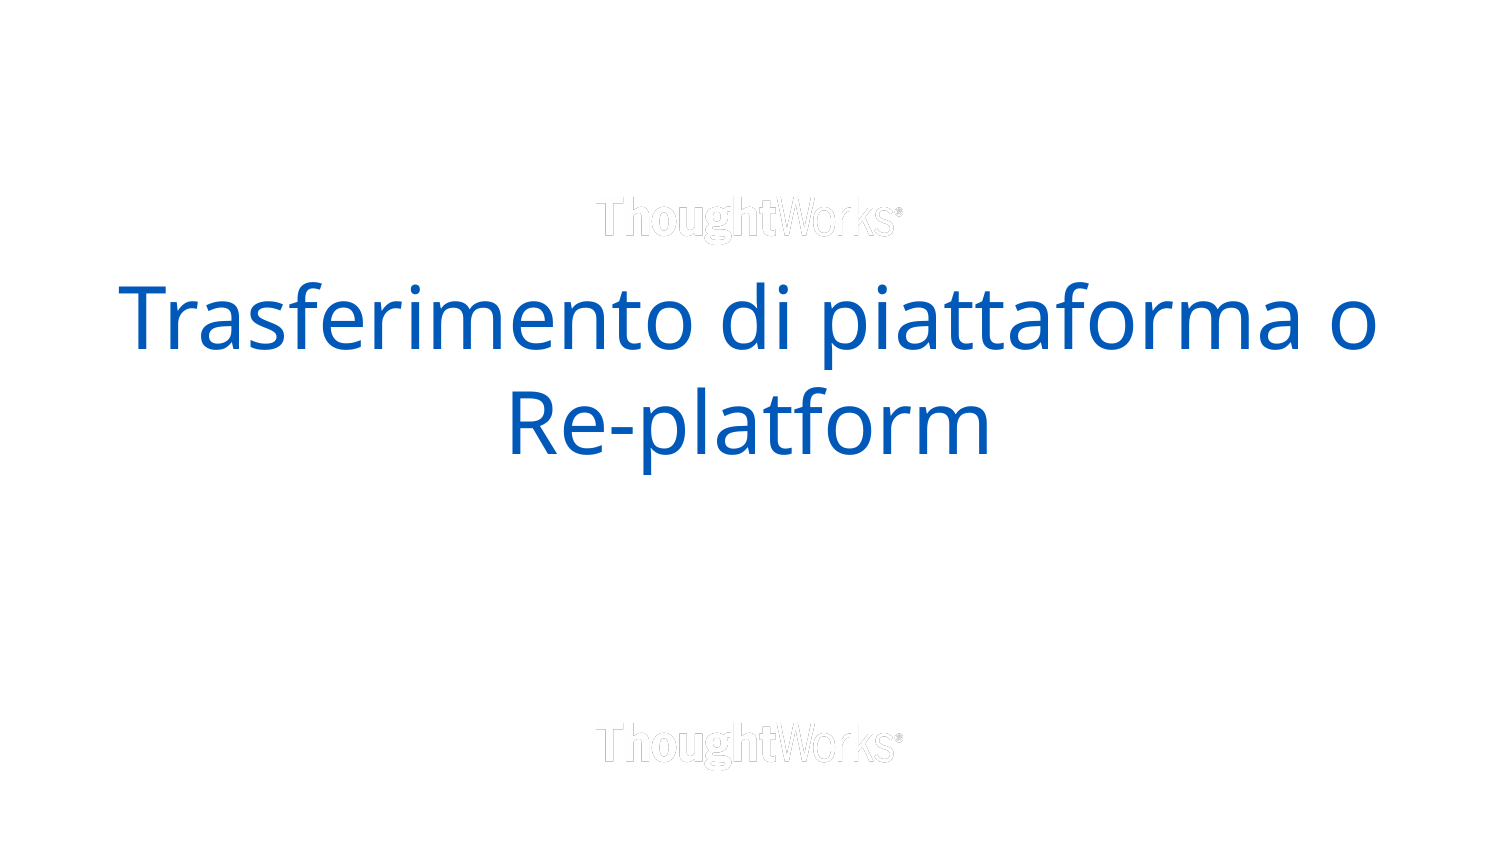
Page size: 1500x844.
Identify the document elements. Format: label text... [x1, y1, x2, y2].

title Trasferimento di piattaforma o Re-platform [75, 208, 1425, 526]
picture [567, 161, 933, 208]
picture [566, 687, 934, 799]
